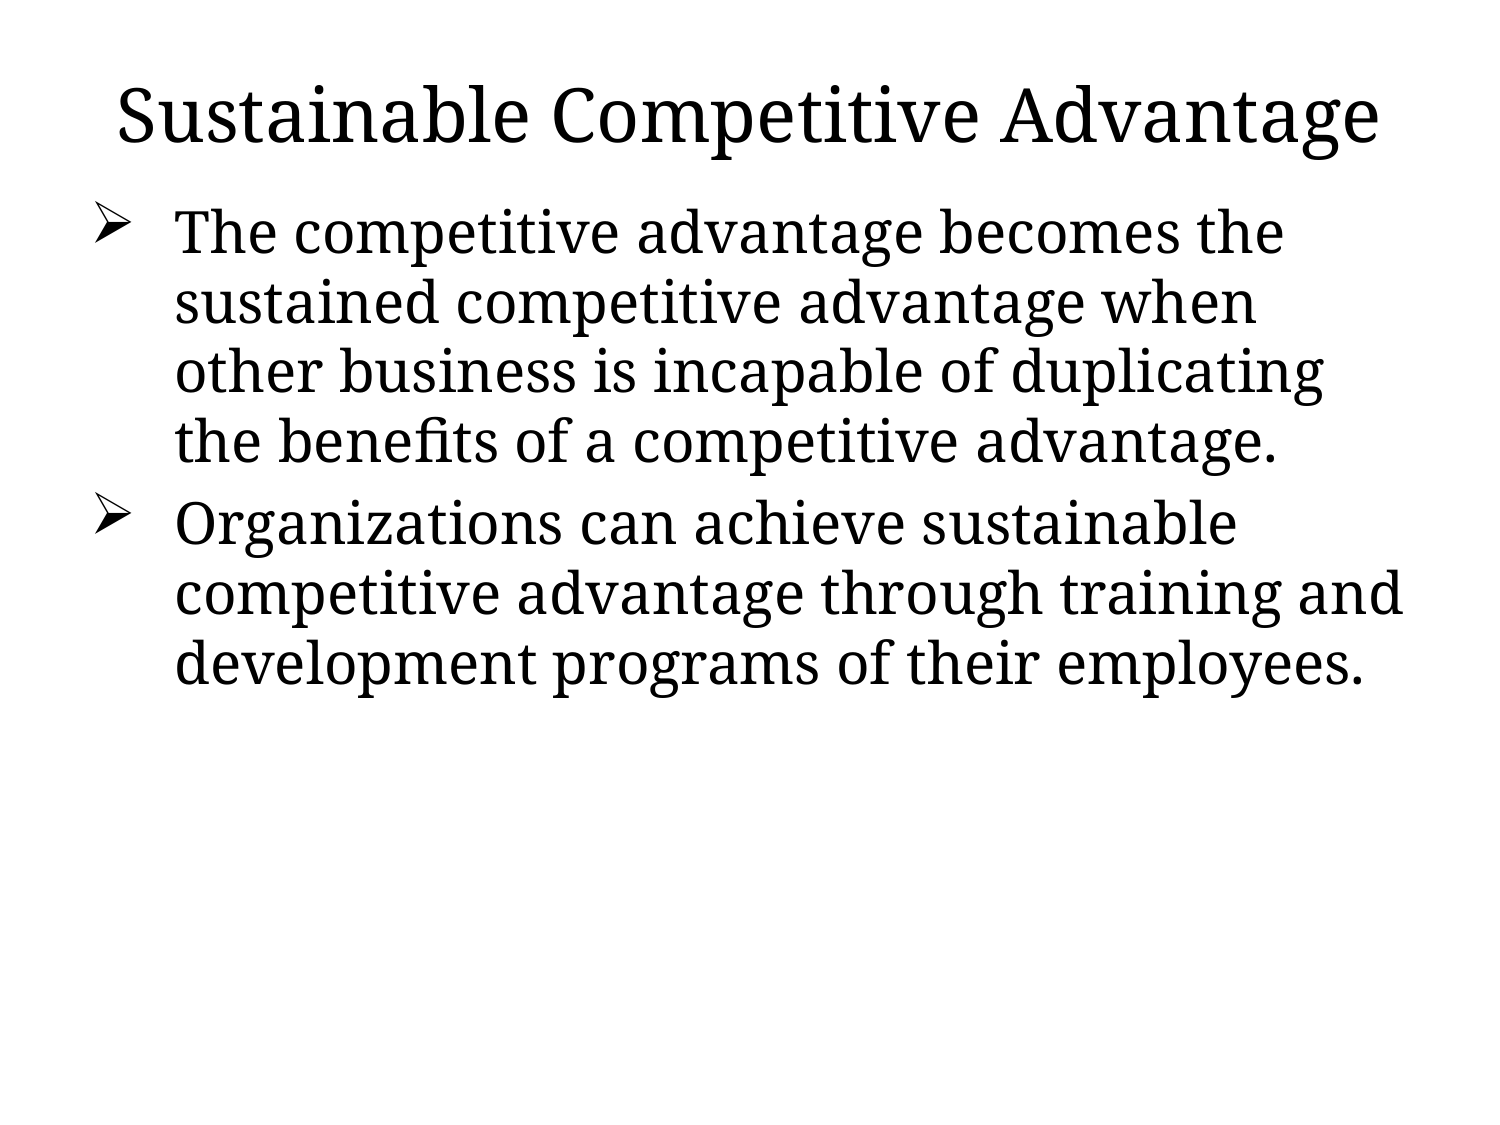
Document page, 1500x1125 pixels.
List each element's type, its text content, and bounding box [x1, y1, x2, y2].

title Sustainable Competitive Advantage [75, 50, 1425, 175]
list The competitive advantage becomes the sustained competitive advantage when other business is incapable of duplicating the benefits of a competitive advantage. Organizations can achieve sustainable competitive advantage through training and development programs of their employees. [75, 187, 1425, 1005]
